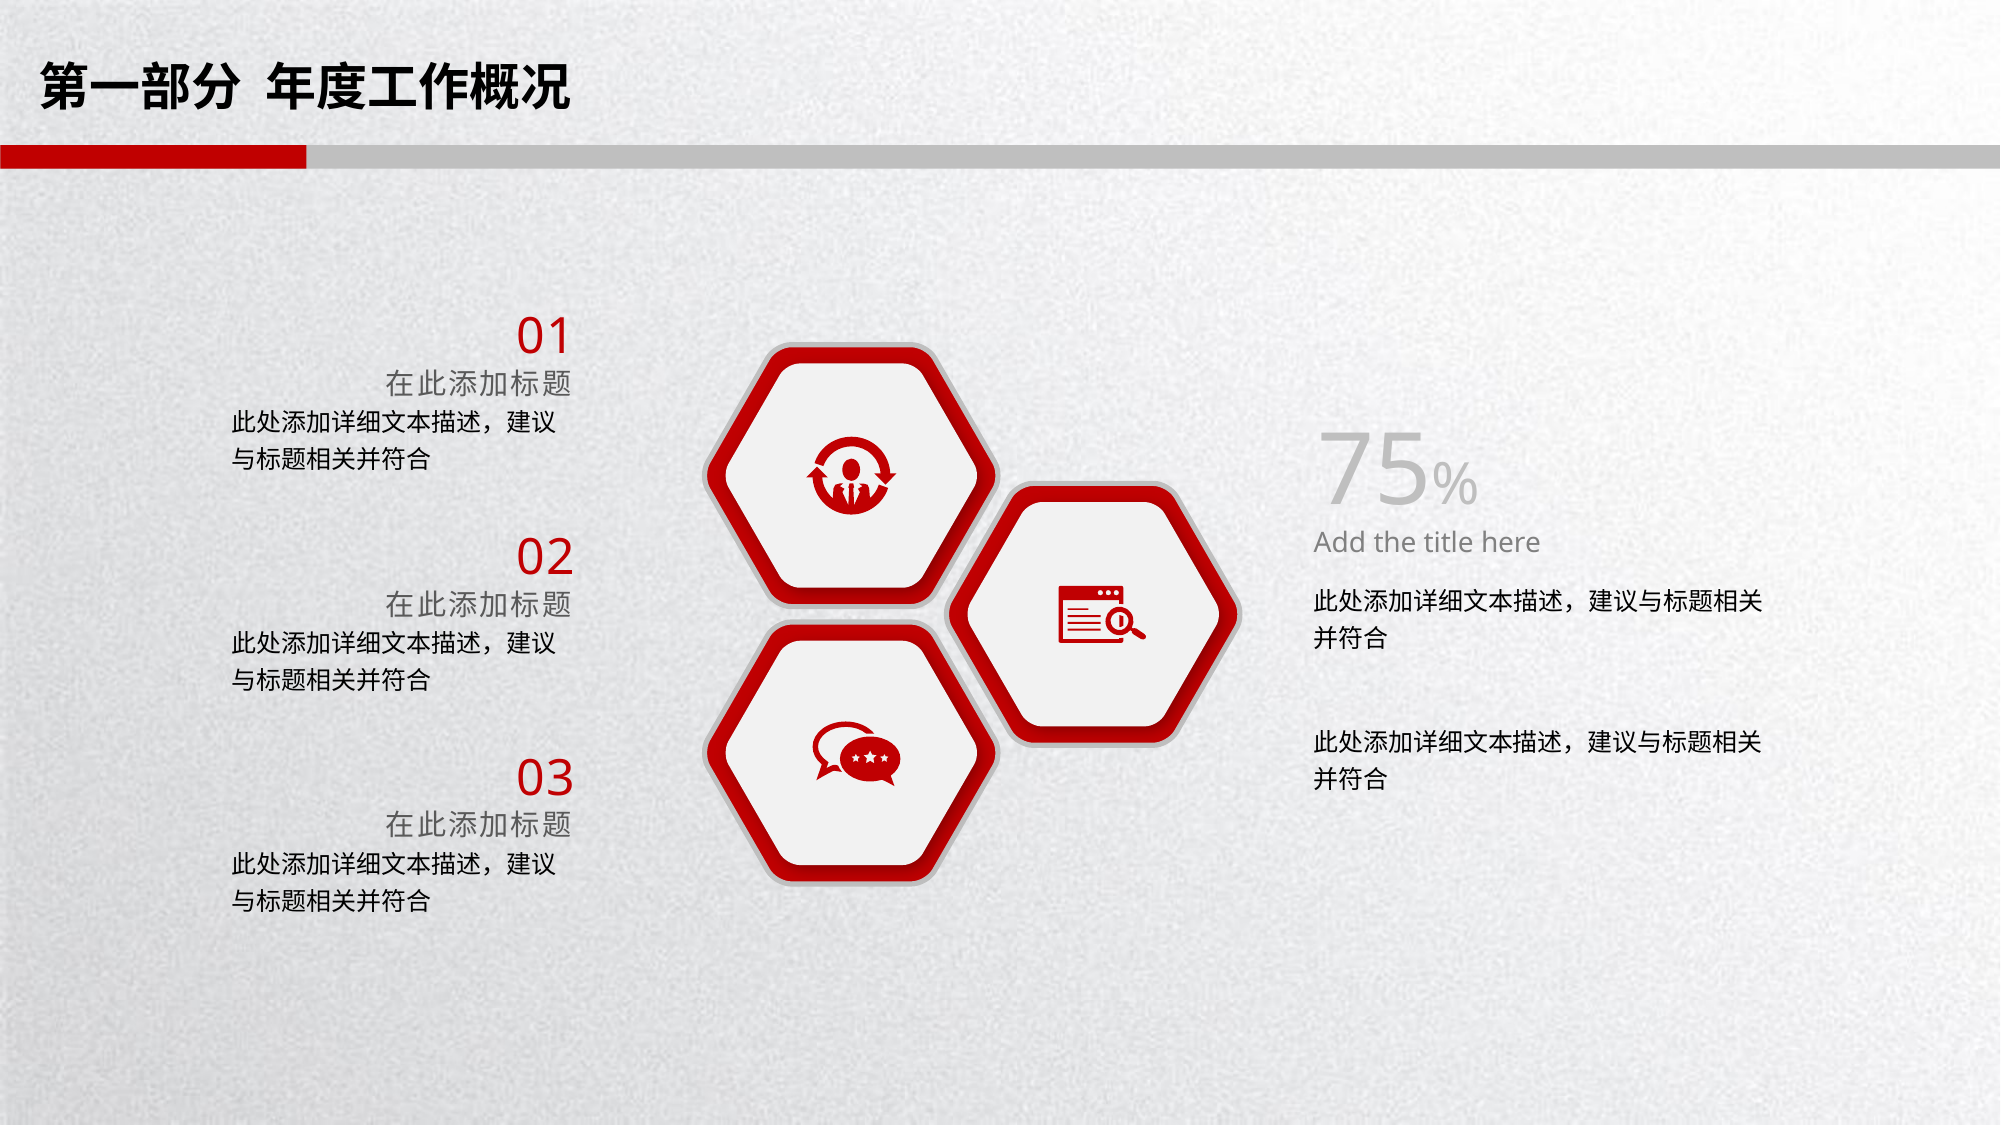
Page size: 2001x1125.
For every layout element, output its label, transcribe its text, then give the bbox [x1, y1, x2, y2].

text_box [200, 737, 594, 925]
title 第一部分 年度工作概况 [23, 47, 1824, 124]
text_box 75% [1302, 397, 1496, 533]
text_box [703, 344, 1000, 607]
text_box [200, 517, 594, 704]
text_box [703, 621, 1000, 885]
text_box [1058, 585, 1147, 644]
text_box 此处添加详细文本描述，建议与标题相关并符合 [1298, 570, 1798, 661]
picture [0, 0, 2001, 1125]
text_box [805, 436, 897, 515]
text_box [200, 296, 594, 483]
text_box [945, 483, 1242, 746]
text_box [812, 721, 901, 787]
text_box Add the title here [1298, 516, 1644, 566]
text_box 此处添加详细文本描述，建议与标题相关并符合 [1298, 711, 1798, 802]
